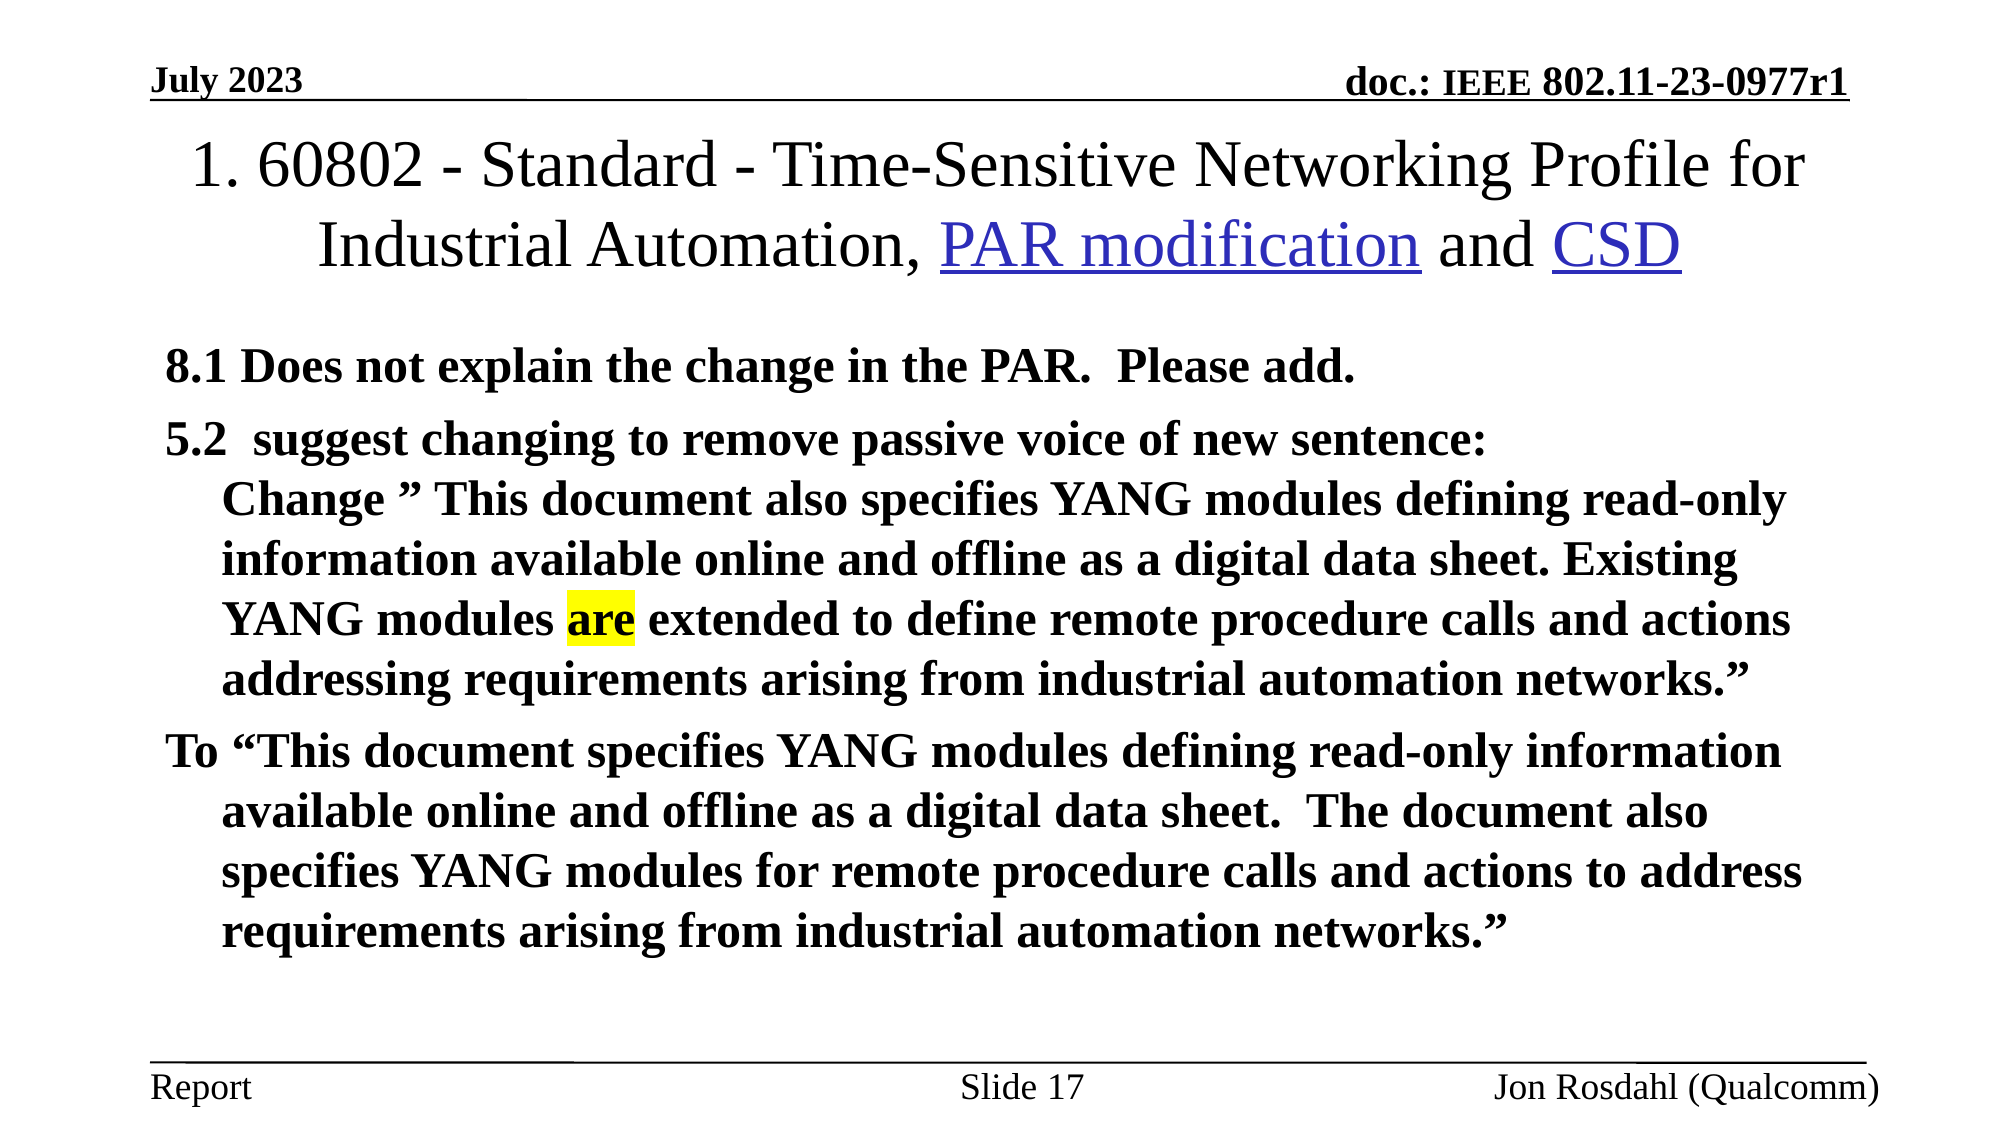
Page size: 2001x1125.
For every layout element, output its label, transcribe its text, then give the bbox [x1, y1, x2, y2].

list 8.1 Does not explain the change in the PAR. Please add. 5.2 suggest changing to remove passive voice of new sentence: Change ” This document also specifies YANG modules defining read-only information available online and offline as a digital data sheet. Existing YANG modules are extended to define remote procedure calls and actions addressing requirements arising from industrial automation networks.” To “This document specifies YANG modules defining read-only information available online and offline as a digital data sheet. The document also specifies YANG modules for remote procedure calls and actions to address requirements arising from industrial automation networks.” [149, 324, 1850, 1000]
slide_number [149, 49, 431, 100]
footer Jon Rosdahl (Qualcomm) [1436, 1061, 1881, 1108]
title 1. 60802 - Standard - Time-Sensitive Networking Profile for Industrial Automation, PAR modification and CSD [149, 112, 1850, 288]
slide_number Slide 17 [950, 1061, 1095, 1125]
